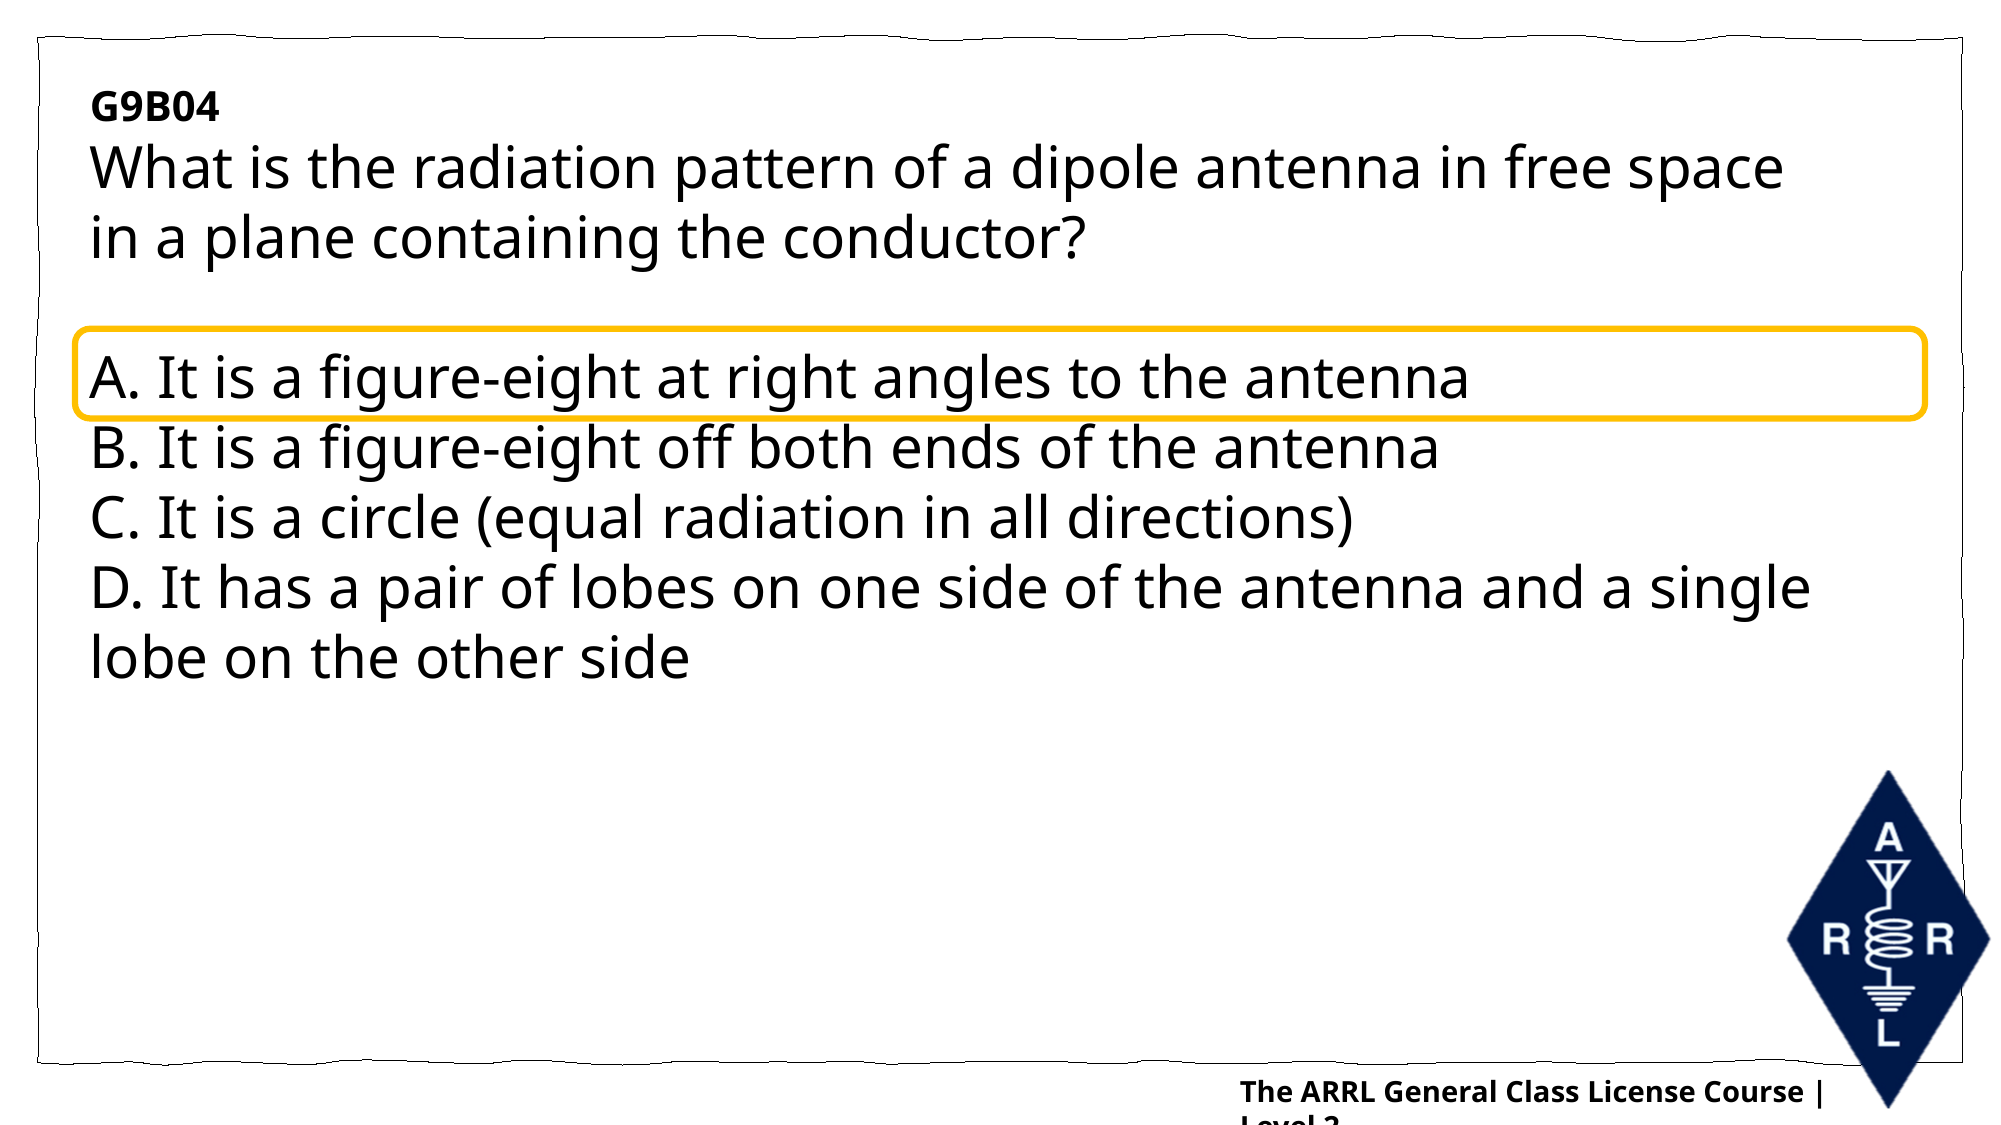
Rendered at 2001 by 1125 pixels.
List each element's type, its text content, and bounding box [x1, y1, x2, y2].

picture [1773, 752, 1999, 1125]
text_box G9B04 What is the radiation pattern of a dipole antenna in free space in a plane containing the conductor? A. It is a figure-eight at right angles to the antenna B. It is a figure-eight off both ends of the antenna C. It is a circle (equal radiation in all directions) D. It has a pair of lobes on one side of the antenna and a single lobe on the other side [75, 412, 1850, 698]
text_box G9B04 What is the radiation pattern of a dipole antenna in free space in a plane containing the conductor? A. It is a figure-eight at right angles to the antenna B. It is a figure-eight off both ends of the antenna C. It is a circle (equal radiation in all directions) D. It has a pair of lobes on one side of the antenna and a single lobe on the other side [75, 72, 1850, 335]
text_box [73, 327, 1927, 420]
